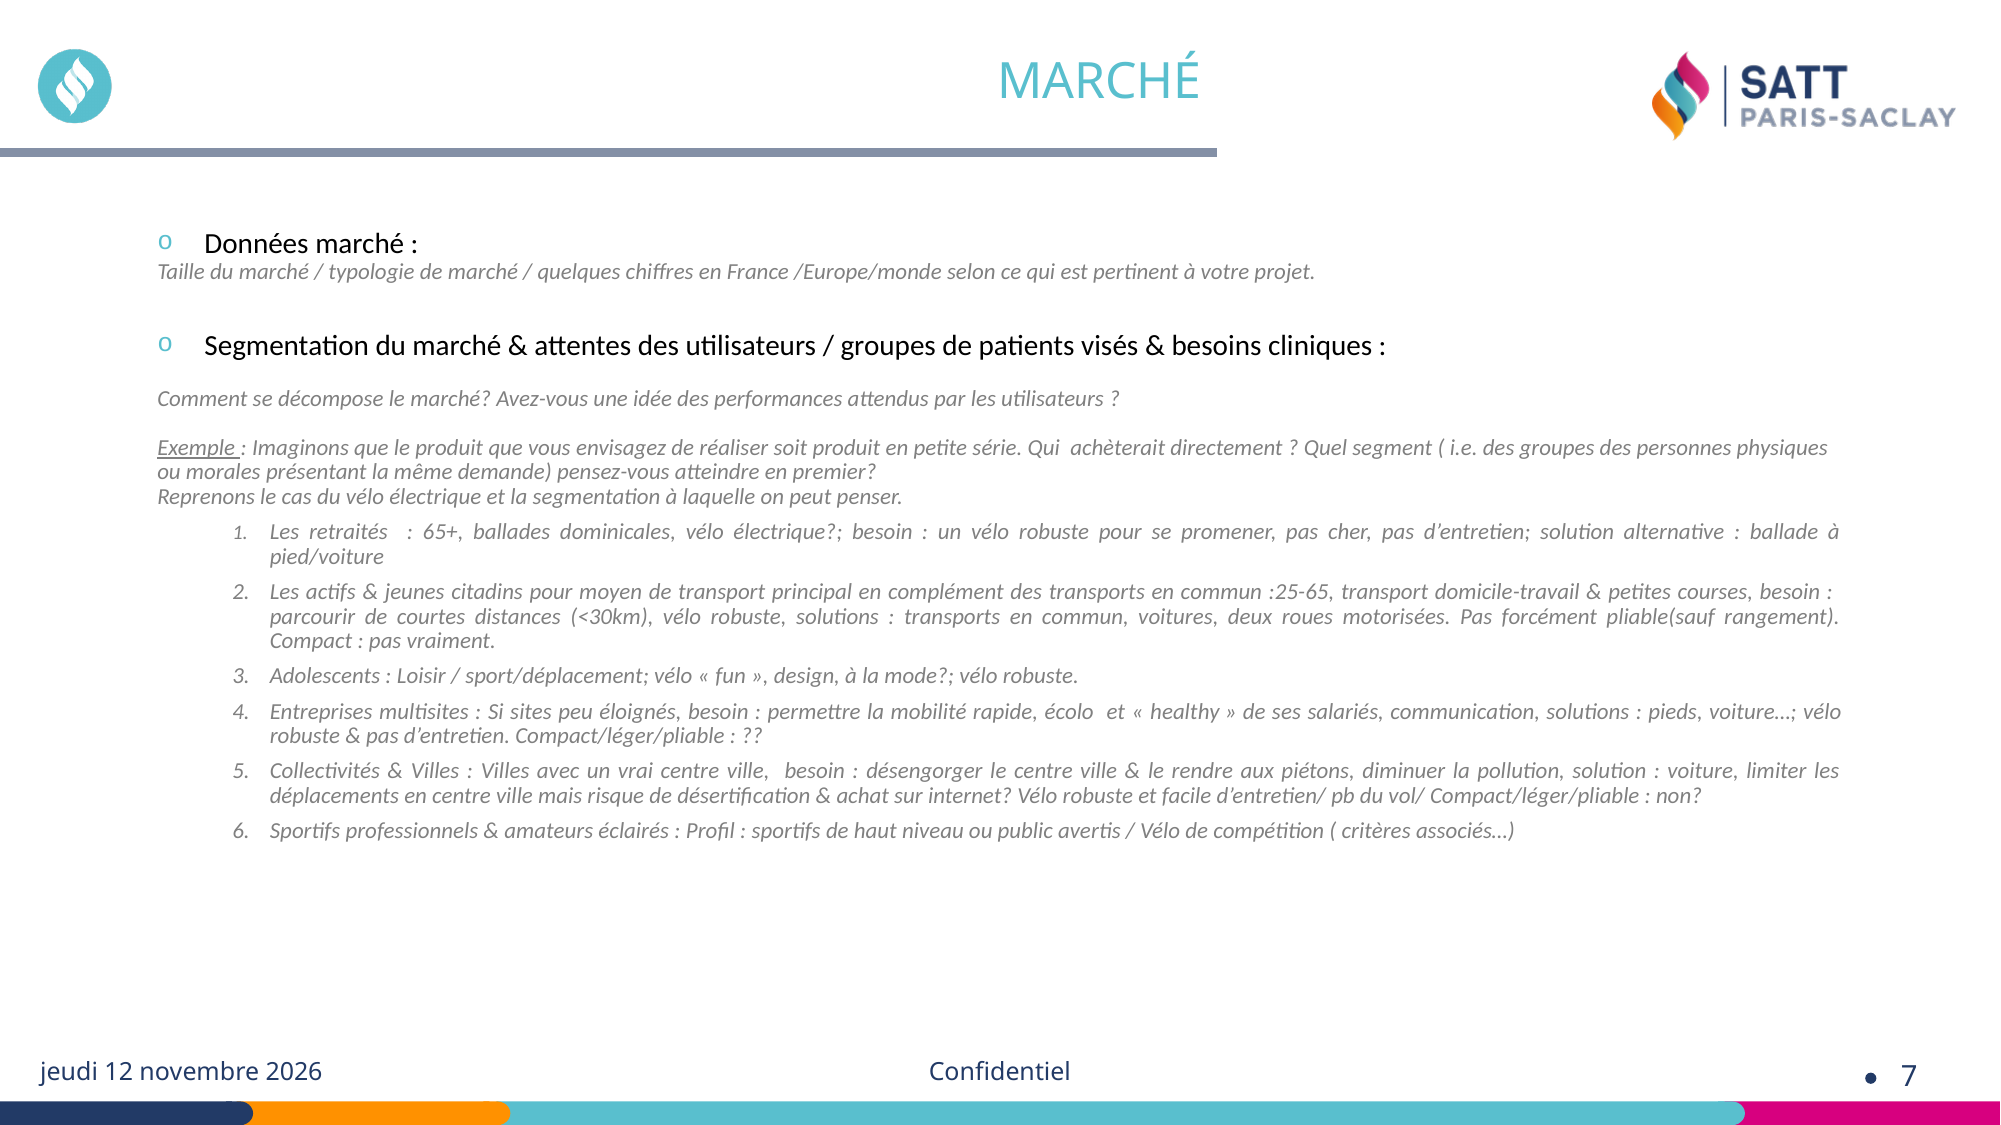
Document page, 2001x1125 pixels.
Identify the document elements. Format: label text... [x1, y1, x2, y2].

footer Confidentiel [662, 1048, 1338, 1109]
slide_number 7 [1886, 1050, 2000, 1117]
picture [32, 43, 108, 129]
title Marché [108, 0, 1217, 165]
slide_number mardi 13 décembre 2022 [25, 1048, 476, 1109]
list Données marché : Taille du marché / typologie de marché / quelques chiffres en France /Europe/monde selon ce qui est pertinent à votre projet. Segmentation du marché & attentes des utilisateurs / groupes de patients visés & besoins cliniques : Comment se décompose le marché? Avez-vous une idée des performances attendus par les utilisateurs ? Exemple : Imaginons que le produit que vous envisagez de réaliser soit produit en petite série. Qui achèterait directement ? Quel segment ( i.e. des groupes des personnes physiques ou morales présentant la même demande) pensez-vous atteindre en premier? Reprenons le cas du vélo électrique et la segmentation à laquelle on peut penser. Les retraités : 65+, ballades dominicales, vélo électrique?; besoin : un vélo robuste pour se promener, pas cher, pas d’entretien; solution alternative : ballade à pied/voiture Les actifs & jeunes citadins pour moyen de transport principal en complément des transports en commun :25-65, transport domicile-travail & petites courses, besoin : parcourir de courtes distances (<30km), vélo robuste, solutions : transports en commun, voitures, deux roues motorisées. Pas forcément pliable(sauf rangement). Compact : pas vraiment. Adolescents : Loisir / sport/déplacement; vélo « fun », design, à la mode?; vélo robuste. Entreprises multisites : Si sites peu éloignés, besoin : permettre la mobilité rapide, écolo et « healthy » de ses salariés, communication, solutions : pieds, voiture…; vélo robuste & pas d’entretien. Compact/léger/pliable : ?? Collectivités & Villes : Villes avec un vrai centre ville, besoin : désengorger le centre ville & le rendre aux piétons, diminuer la pollution, solution : voiture, limiter les déplacements en centre ville mais risque de désertification & achat sur internet? Vélo robuste et facile d’entretien/ pb du vol/ Compact/léger/pliable : non? Sportifs professionnels & amateurs éclairés : Profil : sportifs de haut niveau ou public avertis / Vélo de compétition ( critères associés…) [142, 221, 1858, 975]
picture [1652, 51, 1956, 141]
